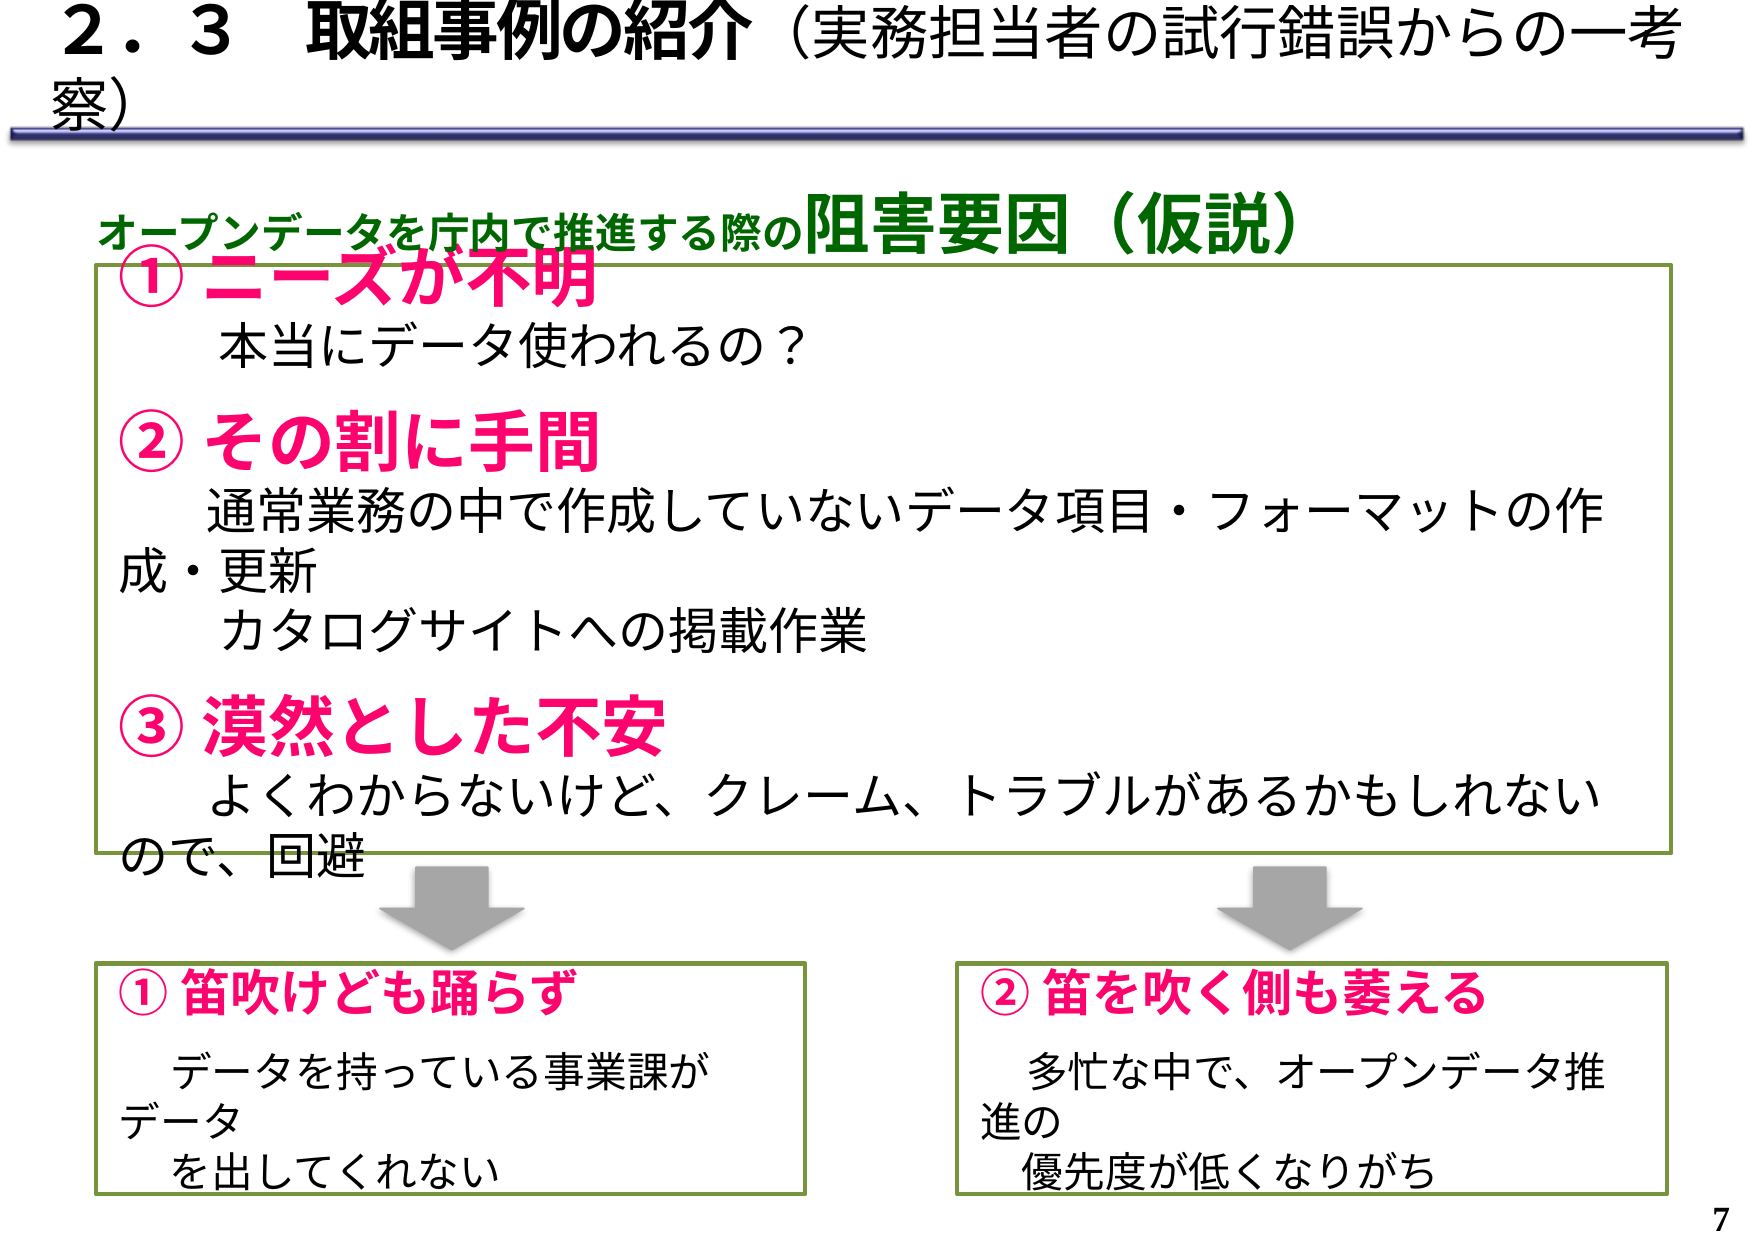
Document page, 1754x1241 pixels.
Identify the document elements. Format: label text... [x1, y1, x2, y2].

text_box ①笛吹けども踊らず データを持っている事業課がデータ を出してくれない [94, 961, 807, 1196]
slide_number 7 [1344, 1196, 1754, 1239]
text_box ①ニーズが不明 本当にデータ使われるの？ ②その割に手間 通常業務の中で作成していないデータ項目・フォーマットの作成・更新 カタログサイトへの掲載作業 ③漠然とした不安 よくわからないけど、クレーム、トラブルがあるかもしれないので、回避 [94, 263, 1673, 855]
text_box [379, 867, 524, 950]
text_box ②笛を吹く側も萎える 多忙な中で、オープンデータ推進の 優先度が低くなりがち [955, 961, 1669, 1196]
text_box オープンデータを庁内で推進する際の阻害要因（仮説） [50, 174, 1652, 305]
text_box ２．３ 取組事例の紹介（実務担当者の試行錯誤からの一考察） [50, 0, 1705, 121]
text_box [1217, 867, 1362, 950]
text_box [0, 121, 1754, 155]
